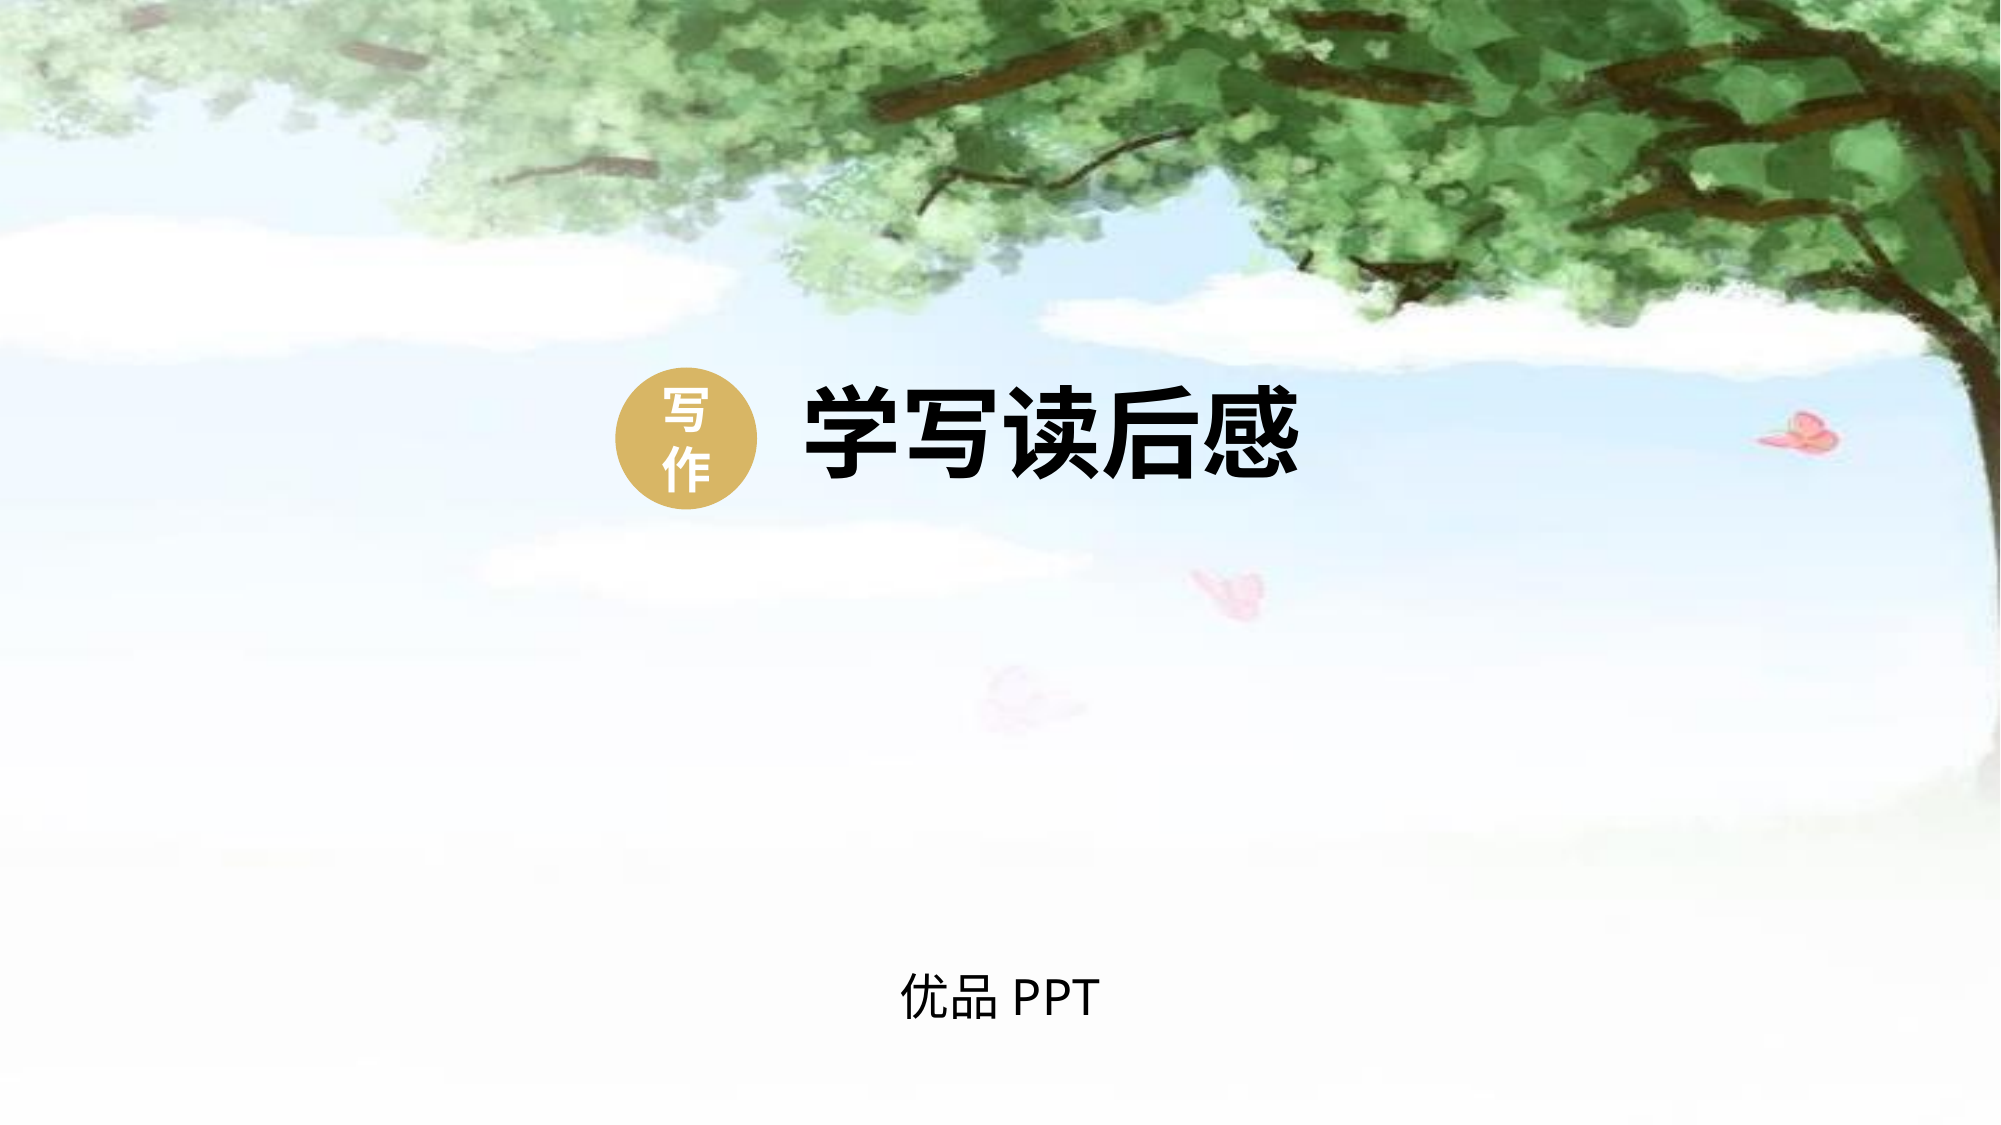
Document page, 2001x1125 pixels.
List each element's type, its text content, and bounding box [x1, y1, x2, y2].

text_box 写作 [614, 366, 709, 511]
picture [0, 0, 2001, 1125]
title 学写读后感 [709, 338, 1691, 539]
text_box 优品PPT [249, 952, 1750, 1033]
